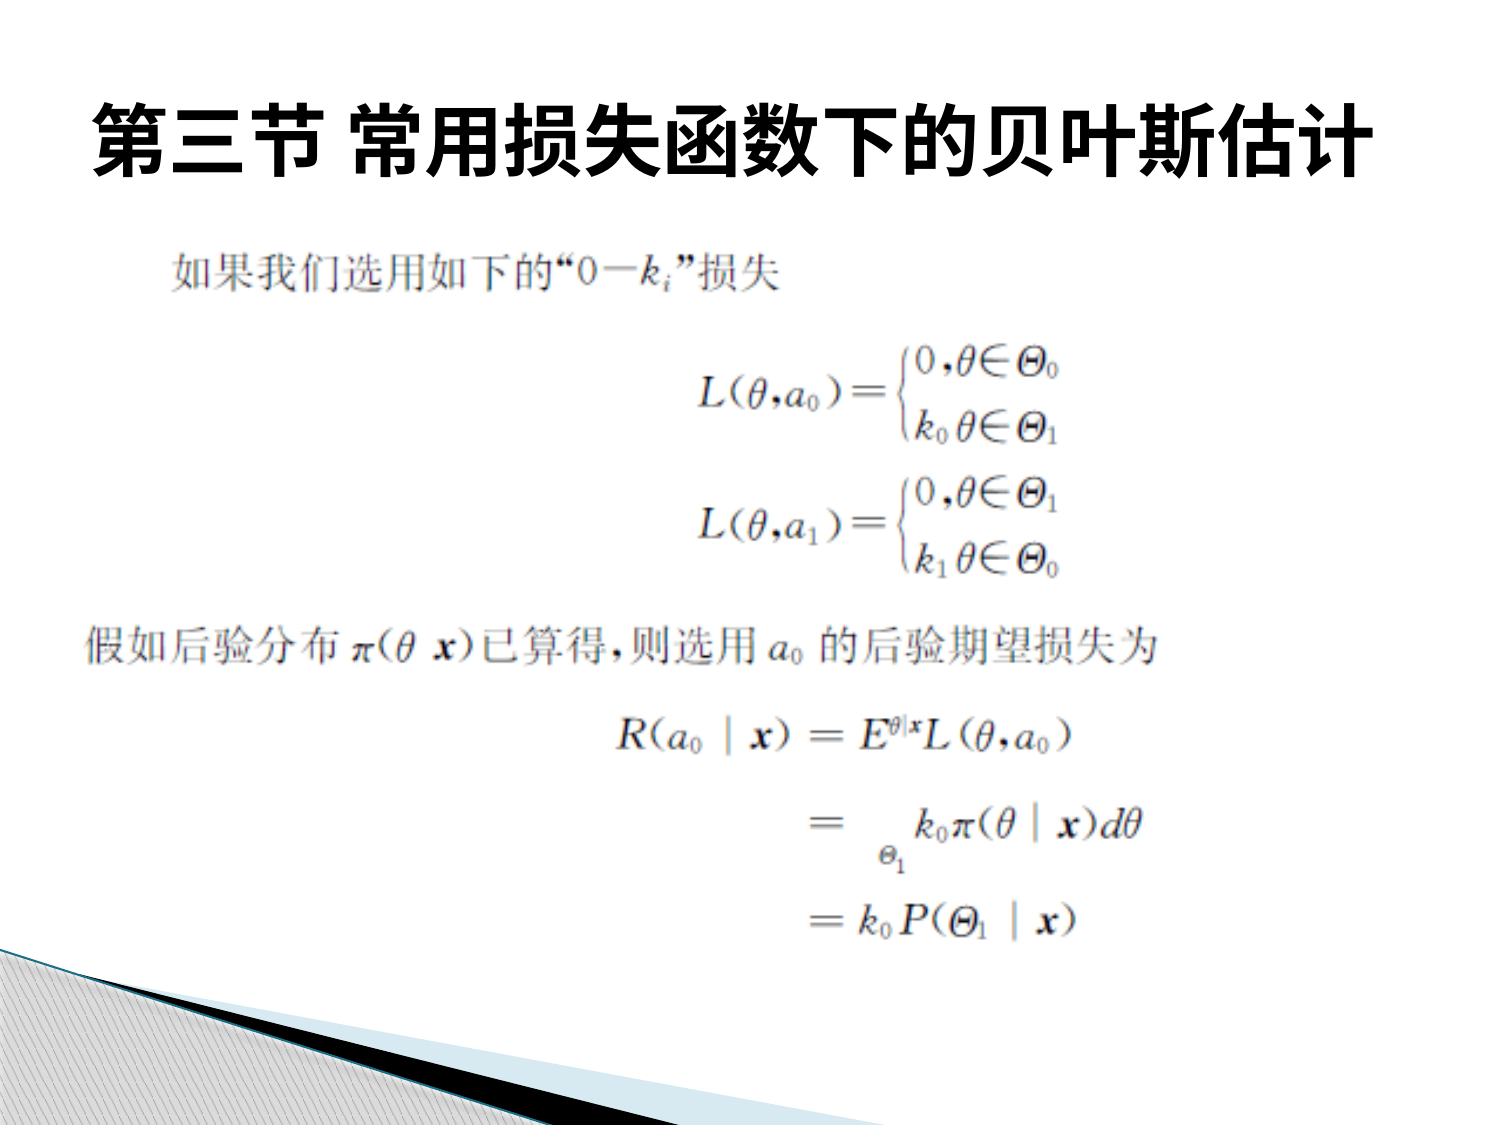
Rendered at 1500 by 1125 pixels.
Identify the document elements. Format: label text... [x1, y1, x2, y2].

title 第三节 常用损失函数下的贝叶斯估计 [75, 45, 1425, 233]
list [70, 234, 1198, 962]
